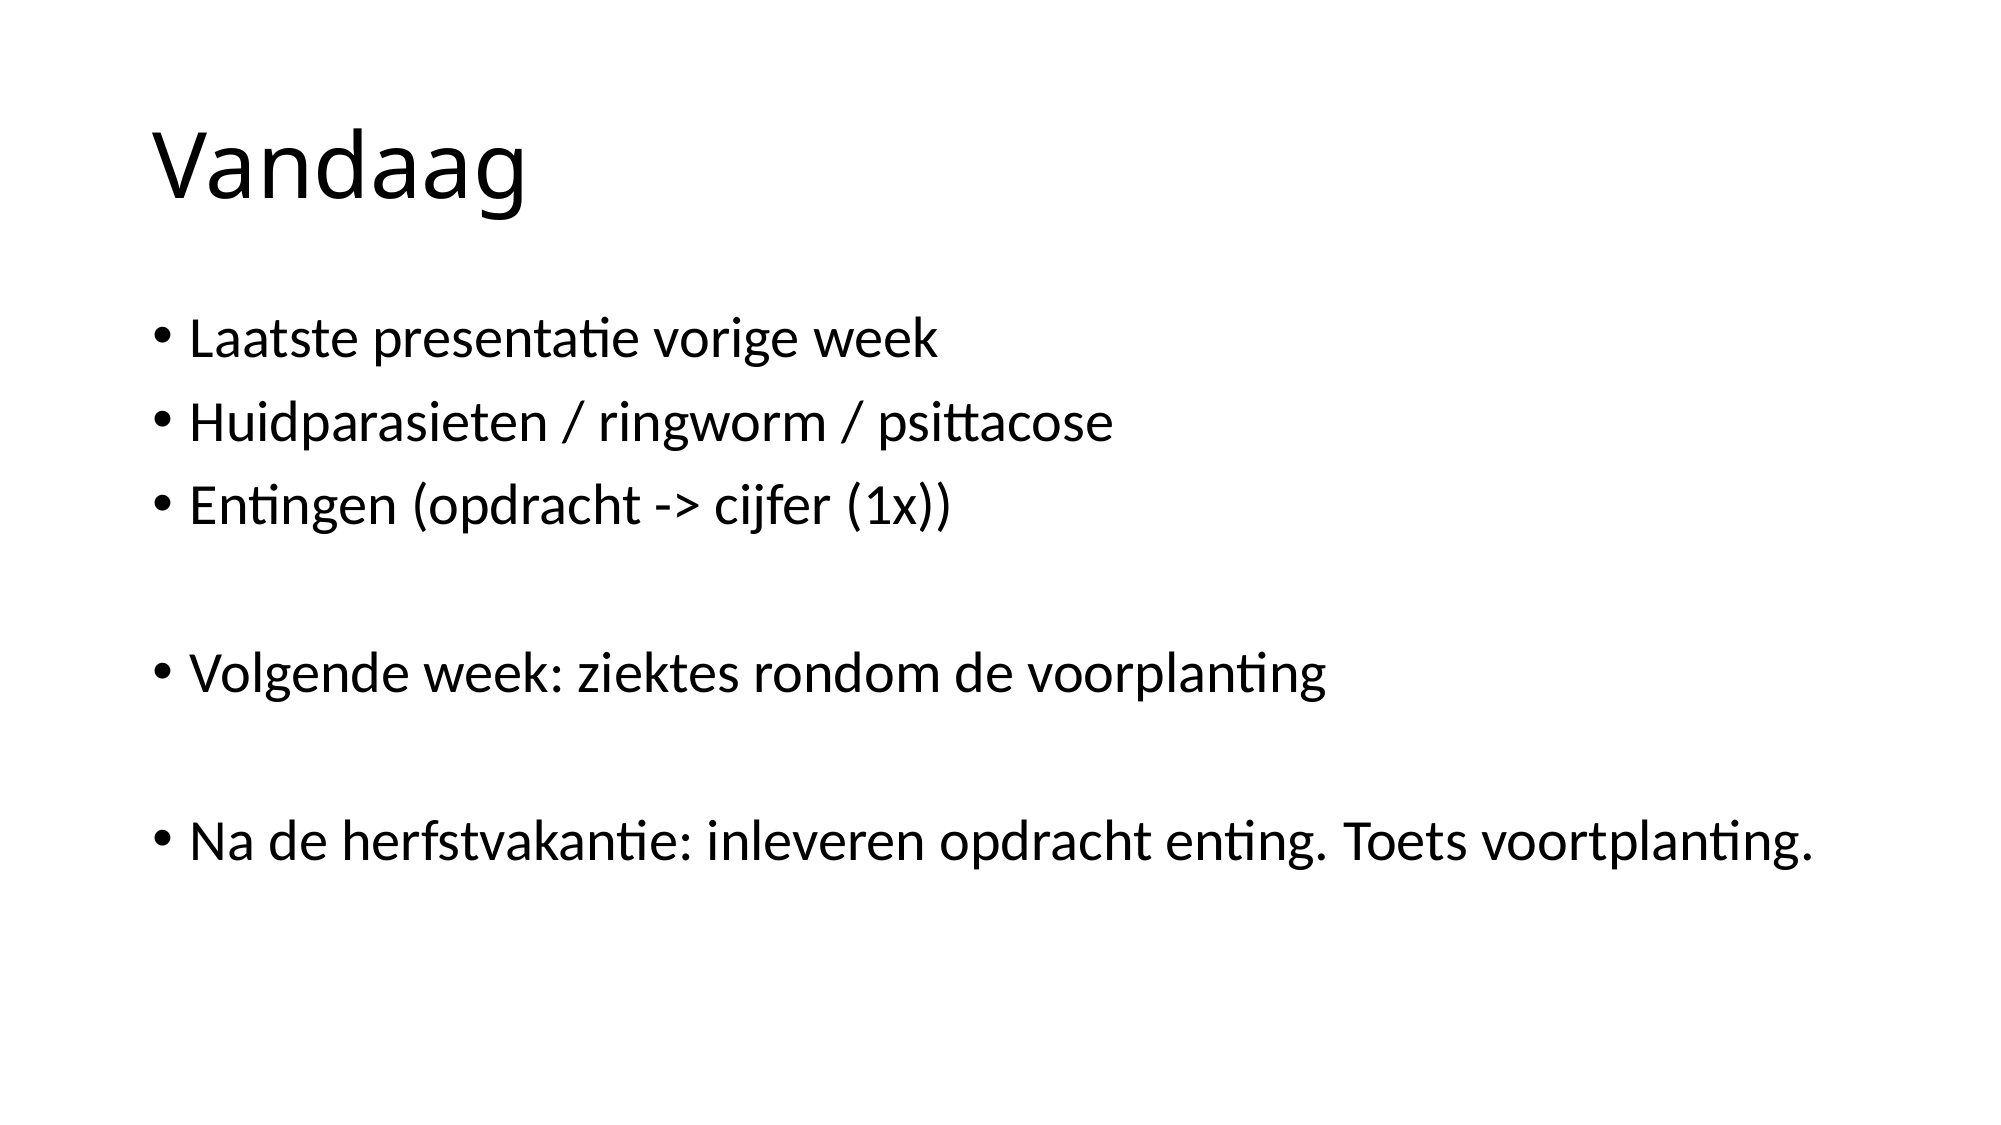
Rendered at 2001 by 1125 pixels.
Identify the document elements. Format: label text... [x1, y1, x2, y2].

title Vandaag [137, 59, 1863, 278]
list Laatste presentatie vorige week Huidparasieten / ringworm / psittacose Entingen (opdracht -> cijfer (1x)) Volgende week: ziektes rondom de voorplanting Na de herfstvakantie: inleveren opdracht enting. Toets voortplanting. [137, 299, 1863, 1014]
